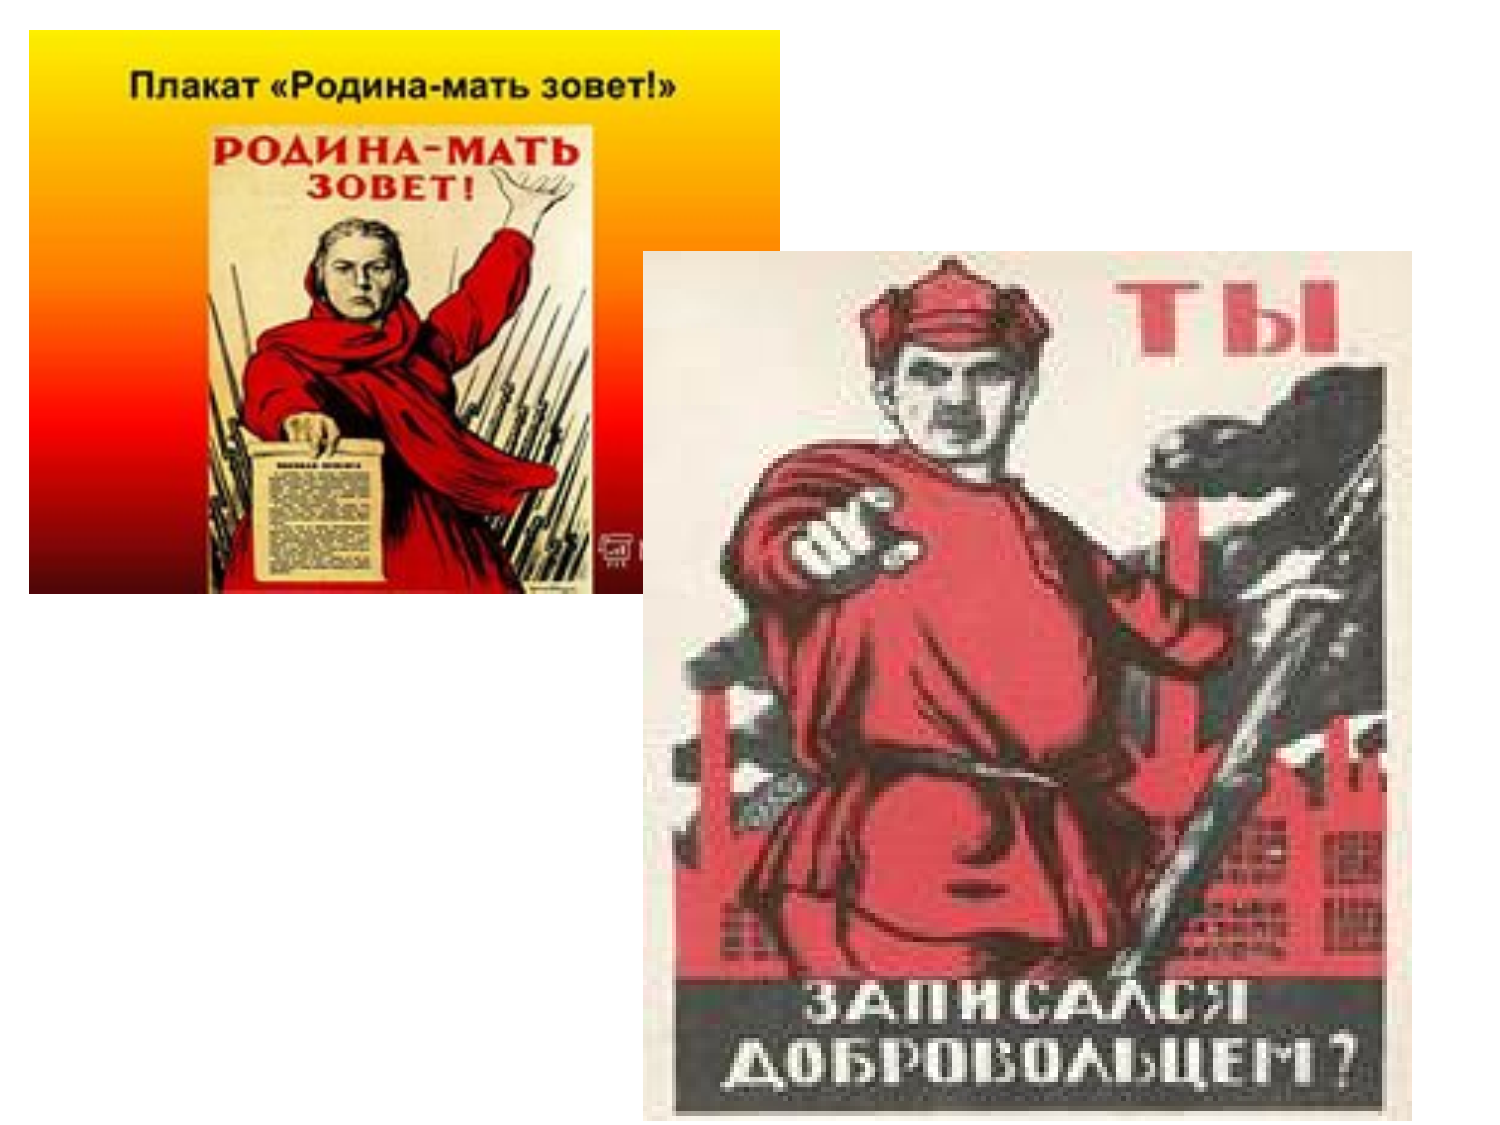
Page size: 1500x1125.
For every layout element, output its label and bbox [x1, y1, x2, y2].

picture [29, 30, 1412, 1122]
